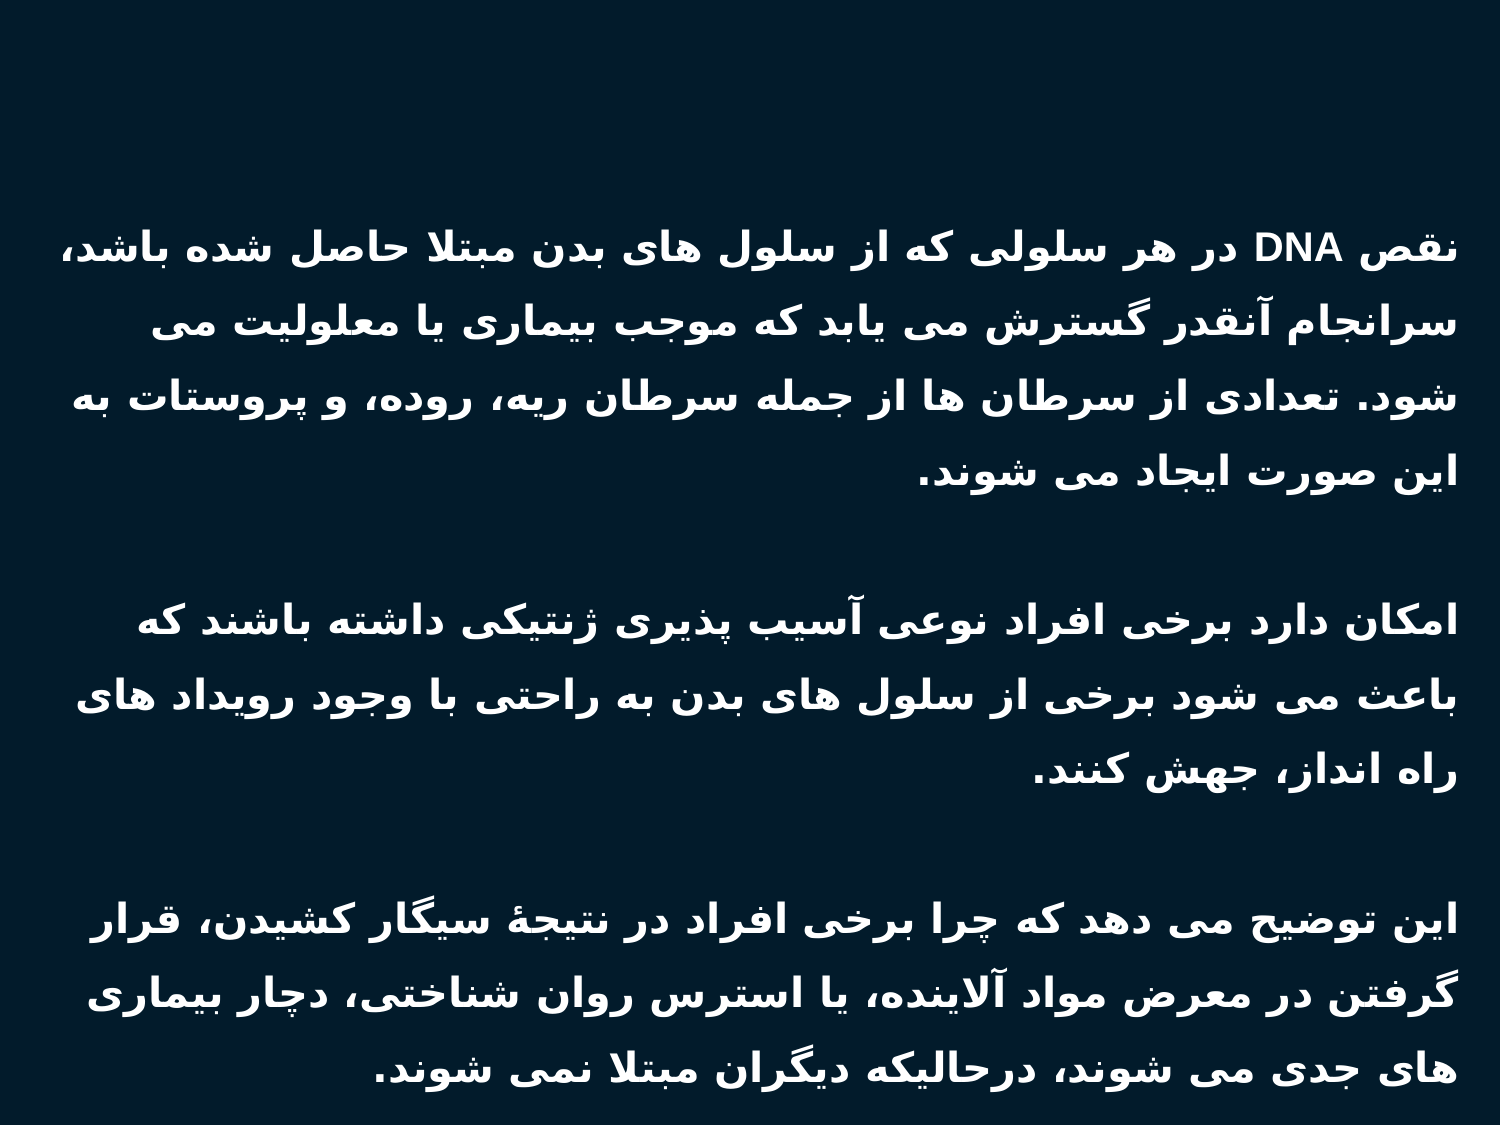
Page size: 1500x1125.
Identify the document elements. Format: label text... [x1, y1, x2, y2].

slide_number 17 [1417, 1068, 1494, 1114]
list نقص DNA در هر سلولی که از سلول های بدن مبتلا حاصل شده باشد، سرانجام آنقدر گسترش می یابد که موجب بیماری یا معلولیت می شود. تعدادی از سرطان ها از جمله سرطان ریه، روده، و پروستات به این صورت ایجاد می شوند. امکان دارد برخی افراد نوعی آسیب پذیری ژنتیکی داشته باشند که باعث می شود برخی از سلول های بدن به راحتی با وجود رویداد های راه انداز، جهش کنند. این توضیح می دهد که چرا برخی افراد در نتیجۀ سیگار کشیدن، قرار گرفتن در معرض مواد آلاینده، یا استرس روان شناختی، دچار بیماری های جدی می شوند، درحالیکه دیگران مبتلا نمی شوند. [24, 187, 1475, 1100]
